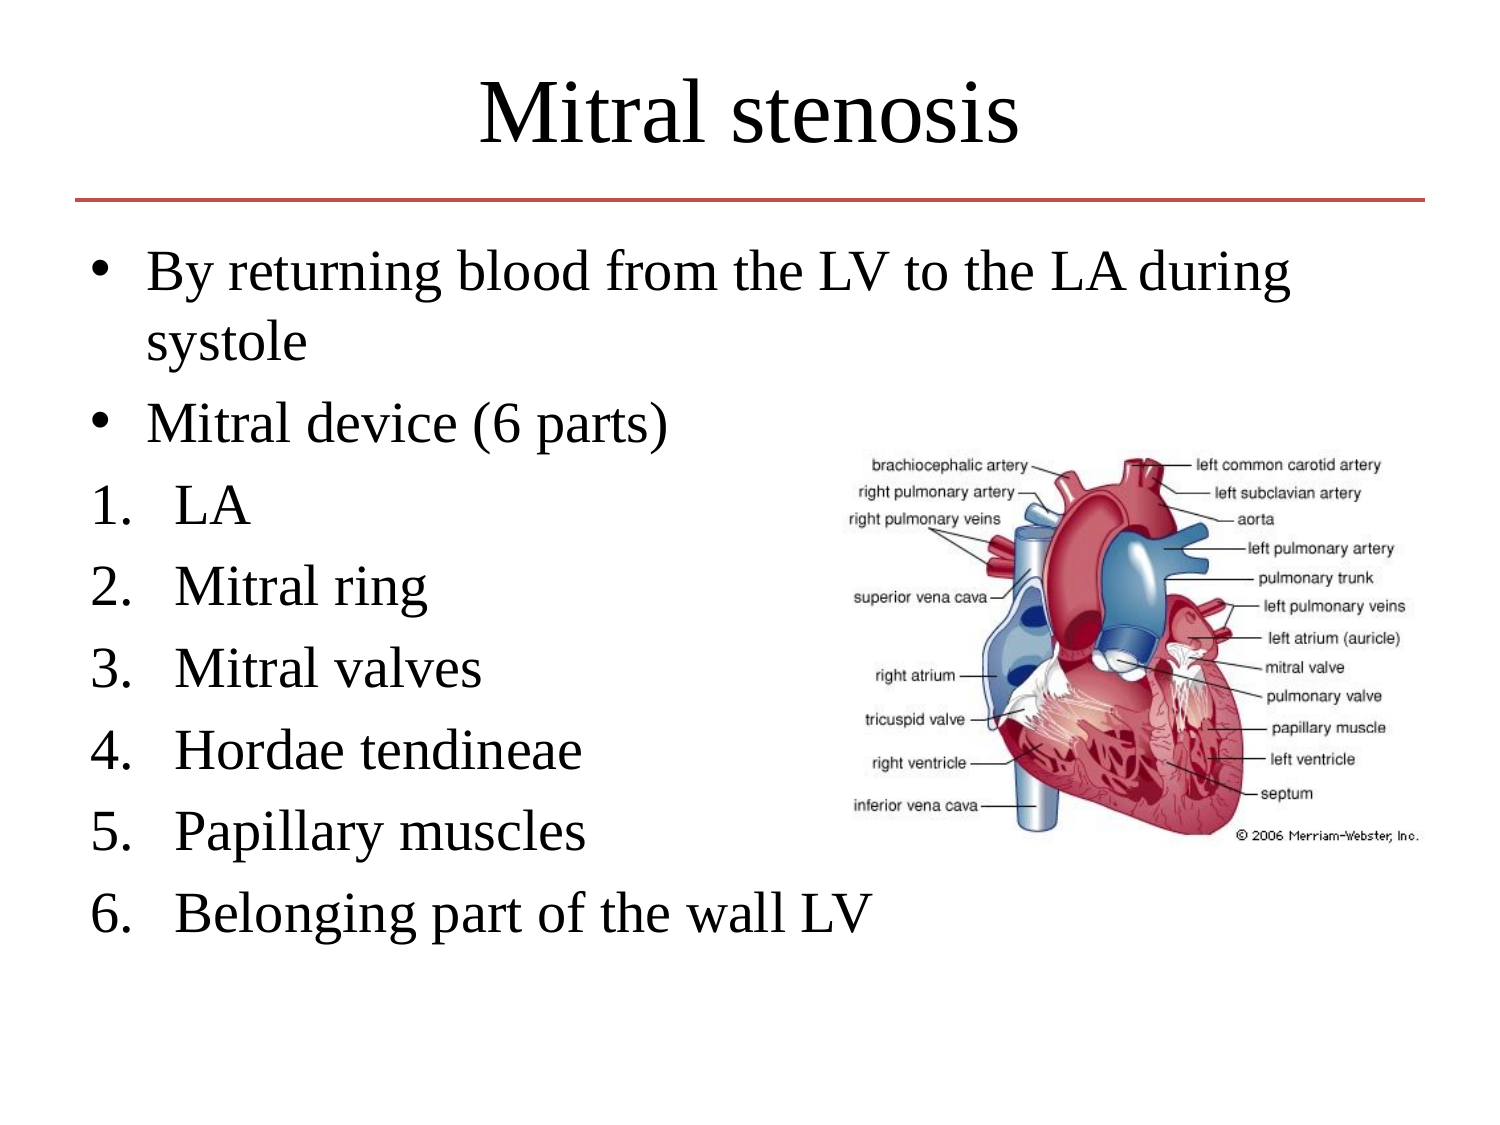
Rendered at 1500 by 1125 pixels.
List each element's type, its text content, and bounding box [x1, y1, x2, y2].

list By returning blood from the LV to the LA during systole Mitral device (6 parts) LA Mitral ring Mitral valves Hordae tendineae Papillary muscles Belonging part of the wall LV [74, 224, 1426, 968]
picture [842, 449, 1426, 847]
title Mitral stenosis [74, 12, 1426, 199]
